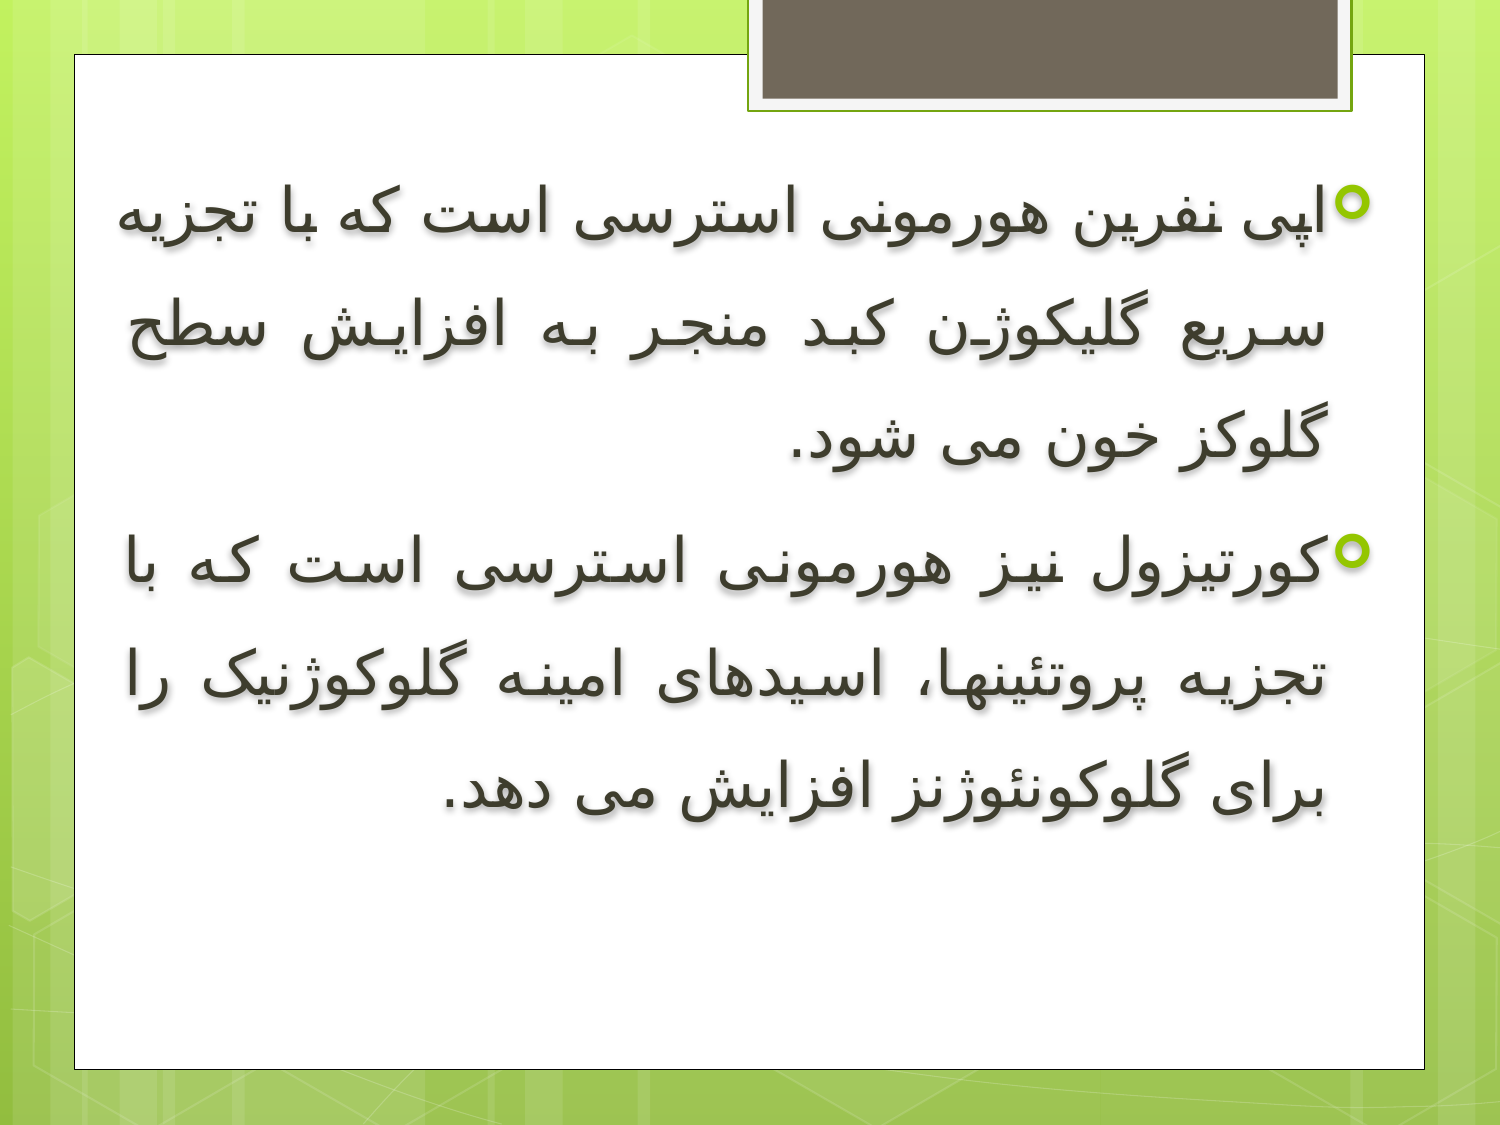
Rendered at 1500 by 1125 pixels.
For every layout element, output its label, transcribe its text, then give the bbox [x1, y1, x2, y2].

list اپی نفرین هورمونی استرسی است که با تجزیه سریع گلیکوژن کبد منجر به افزایش سطح گلوکز خون می شود. کورتیزول نیز هورمونی استرسی است که با تجزیه پروتئینها، اسیدهای امینه گلوکوژنیک را برای گلوکونئوژنز افزایش می دهد. [100, 125, 1400, 1049]
